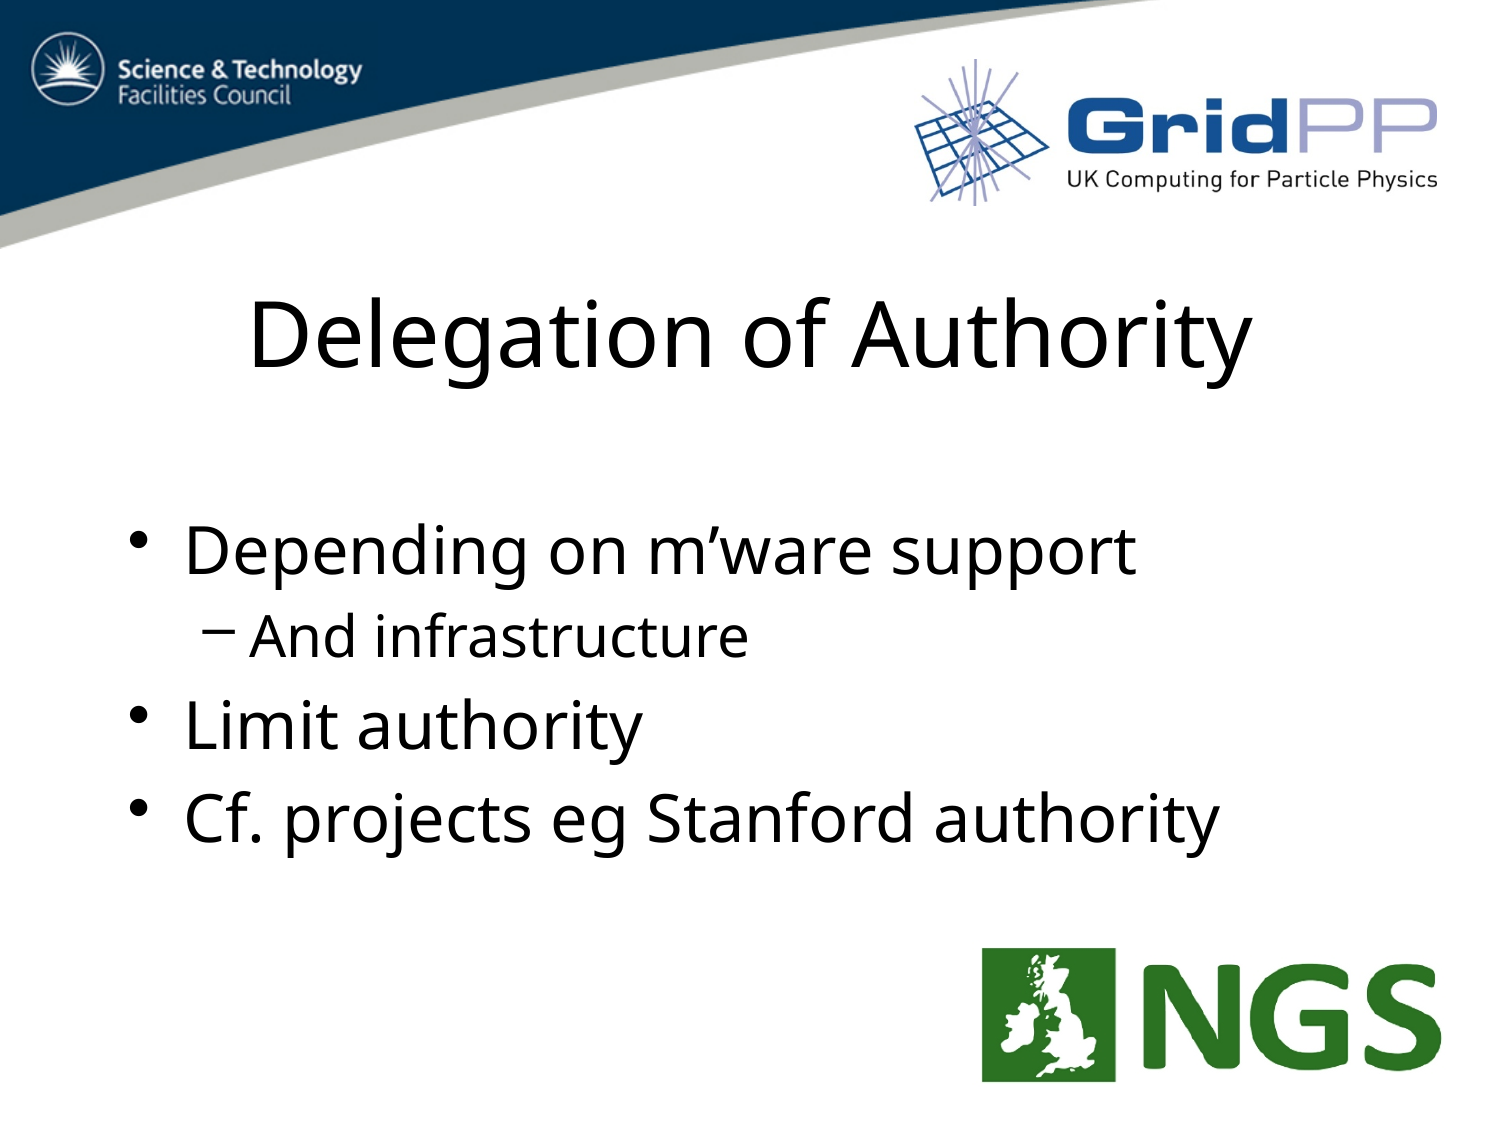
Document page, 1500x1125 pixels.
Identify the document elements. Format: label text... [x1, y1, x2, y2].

picture [0, 0, 1437, 249]
title Delegation of Authority [112, 237, 1388, 426]
picture [972, 940, 1448, 1090]
list Depending on m’ware support And infrastructure Limit authority Cf. projects eg Stanford authority [112, 499, 1388, 1001]
